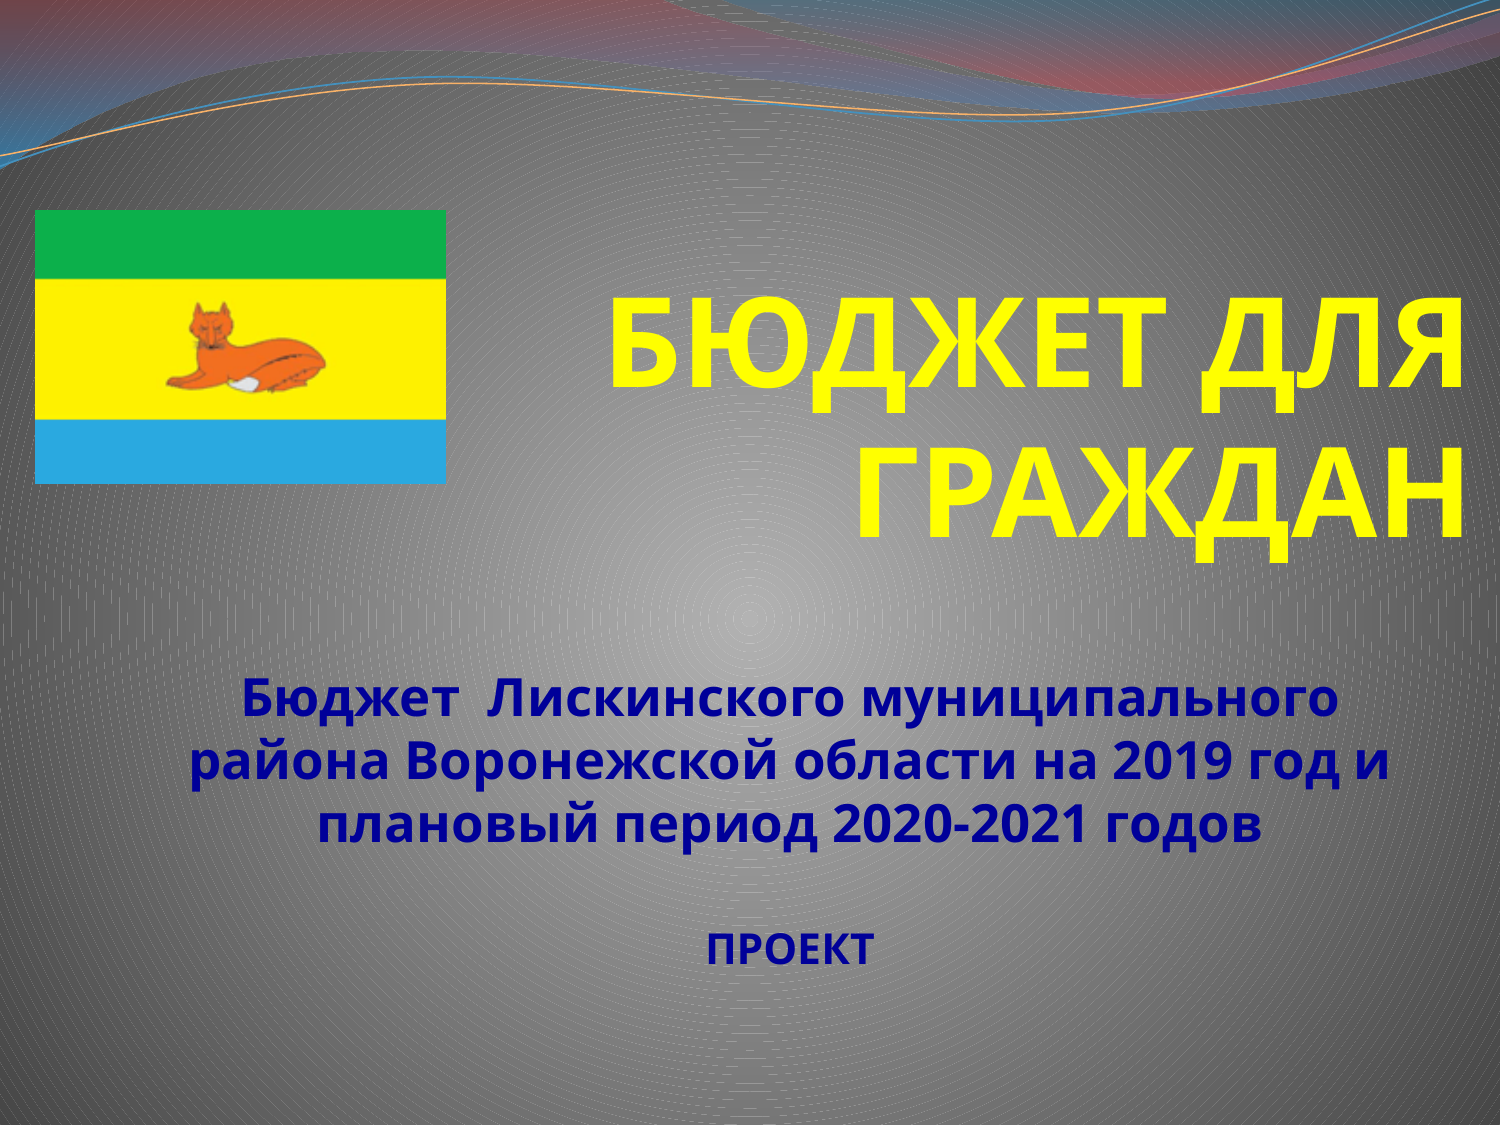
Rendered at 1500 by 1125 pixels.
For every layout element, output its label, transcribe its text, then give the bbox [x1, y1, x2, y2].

picture [34, 210, 446, 484]
title Безвозмездные поступления в бюджет Лискинского муниципального района на 2019 год – 820 865,2 тыс.рублей [27, 211, 453, 494]
title БЮДЖЕТ ДЛЯ ГРАЖДАН [0, 87, 1477, 563]
subtitle Бюджет Лискинского муниципального района Воронежской области на 2019 год и плановый период 2020-2021 годов ПРОЕКТ [164, 656, 1425, 985]
